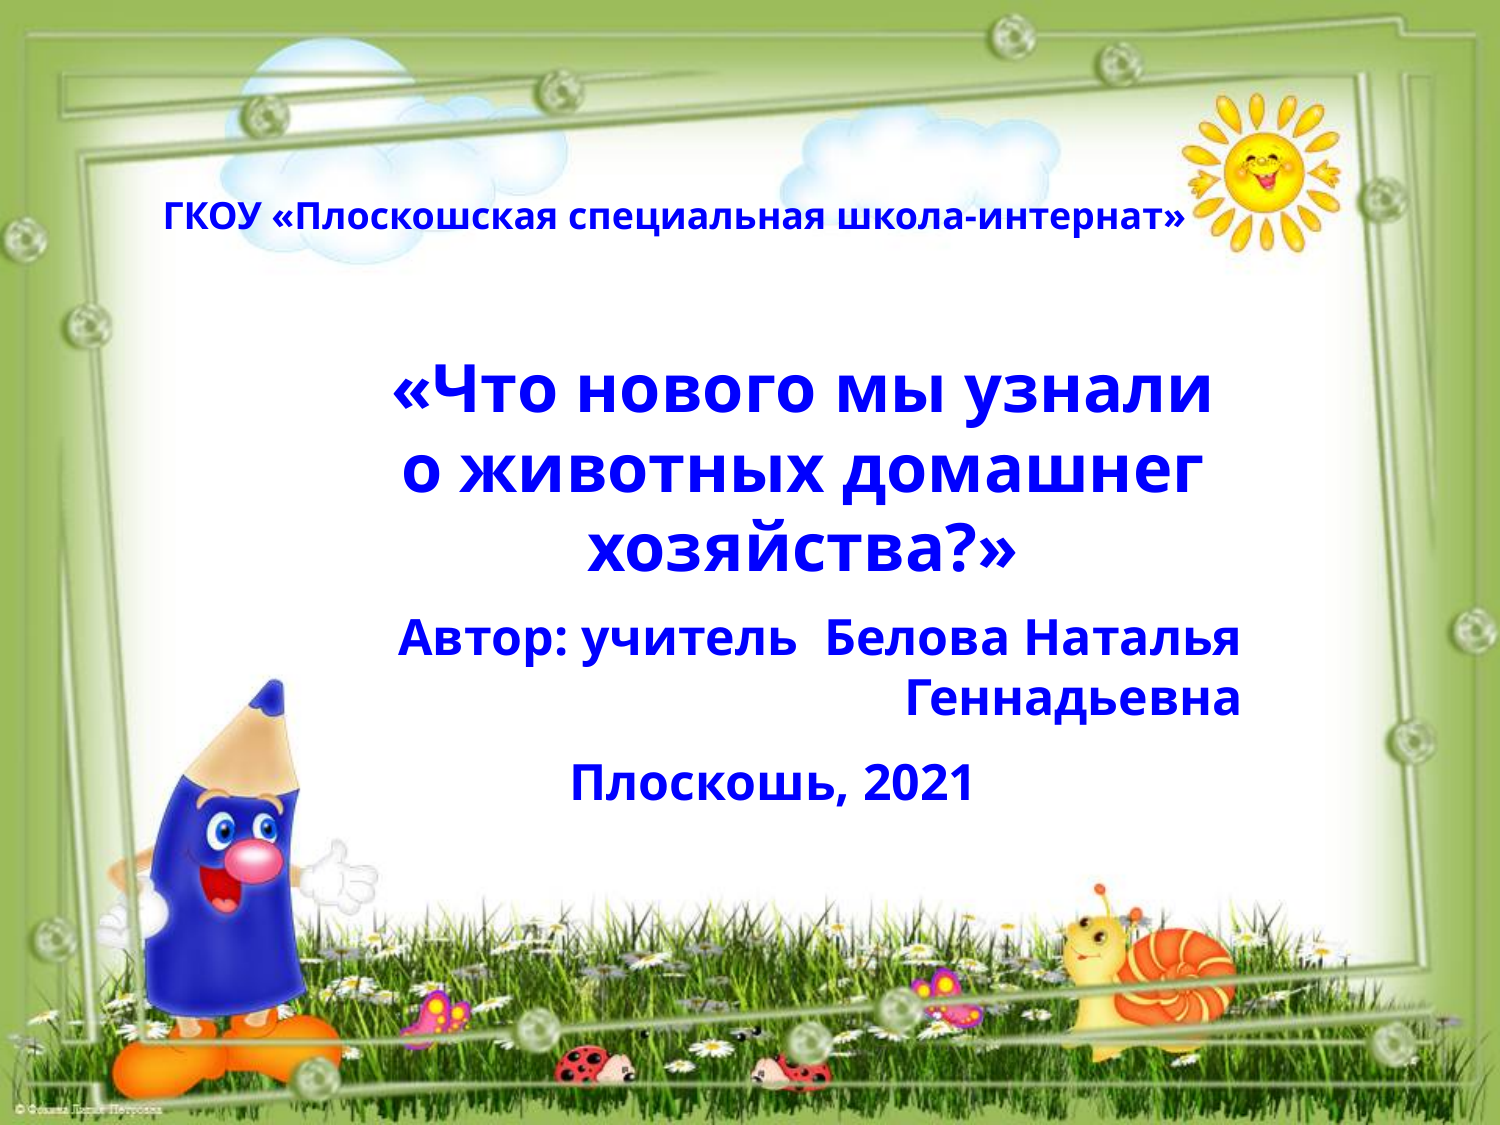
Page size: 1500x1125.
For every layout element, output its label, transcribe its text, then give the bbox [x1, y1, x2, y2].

text_box Автор: учитель Белова Наталья Геннадьевна Плоскошь, 2021 [289, 597, 1258, 818]
picture [0, 0, 1500, 1125]
text_box ГКОУ «Плоскошская специальная школа-интернат» [147, 184, 1294, 245]
text_box «Что нового мы узнали о животных домашнег хозяйства?» [348, 337, 1258, 593]
